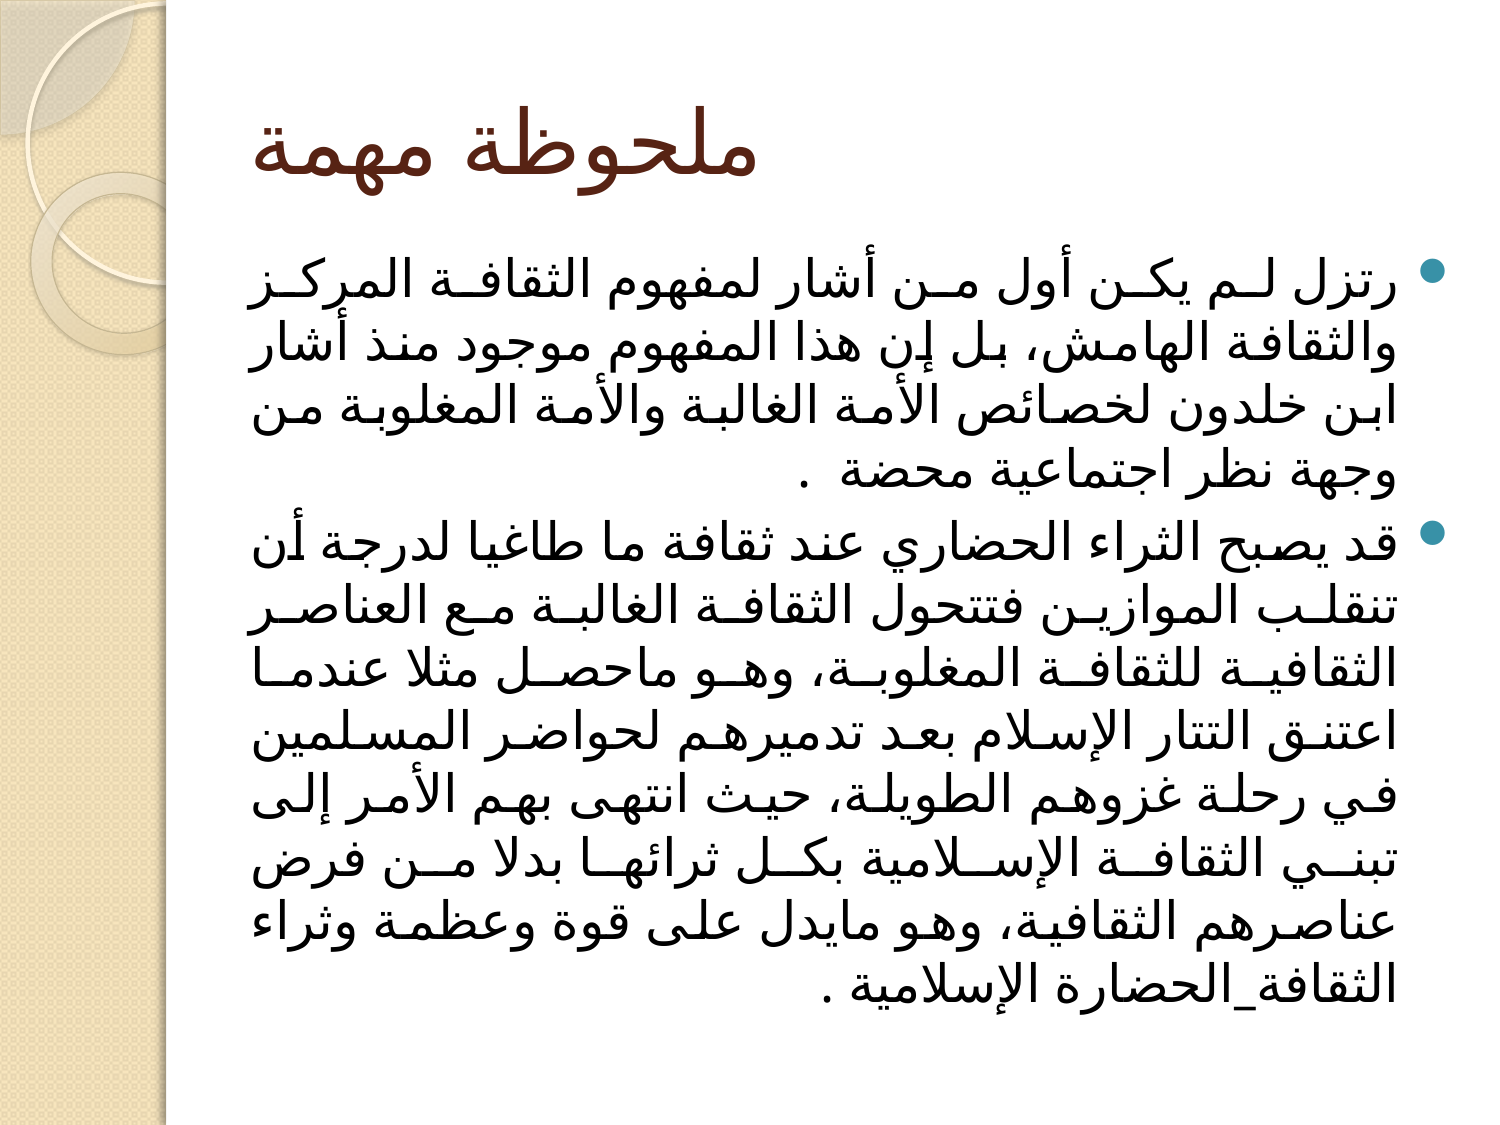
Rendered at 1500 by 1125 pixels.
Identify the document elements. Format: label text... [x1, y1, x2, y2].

list رتزل لم يكن أول من أشار لمفهوم الثقافة المركز والثقافة الهامش، بل إن هذا المفهوم موجود منذ أشار ابن خلدون لخصائص الأمة الغالبة والأمة المغلوبة من وجهة نظر اجتماعية محضة . قد يصبح الثراء الحضاري عند ثقافة ما طاغيا لدرجة أن تنقلب الموازين فتتحول الثقافة الغالبة مع العناصر الثقافية للثقافة المغلوبة، وهو ماحصل مثلا عندما اعتنق التتار الإسلام بعد تدميرهم لحواضر المسلمين في رحلة غزوهم الطويلة، حيث انتهى بهم الأمر إلى تبني الثقافة الإسلامية بكل ثرائها بدلا من فرض عناصرهم الثقافية، وهو مايدل على قوة وعظمة وثراء الثقافة_الحضارة الإسلامية . [235, 237, 1466, 1025]
title ملحوظة مهمة [235, 45, 1466, 233]
